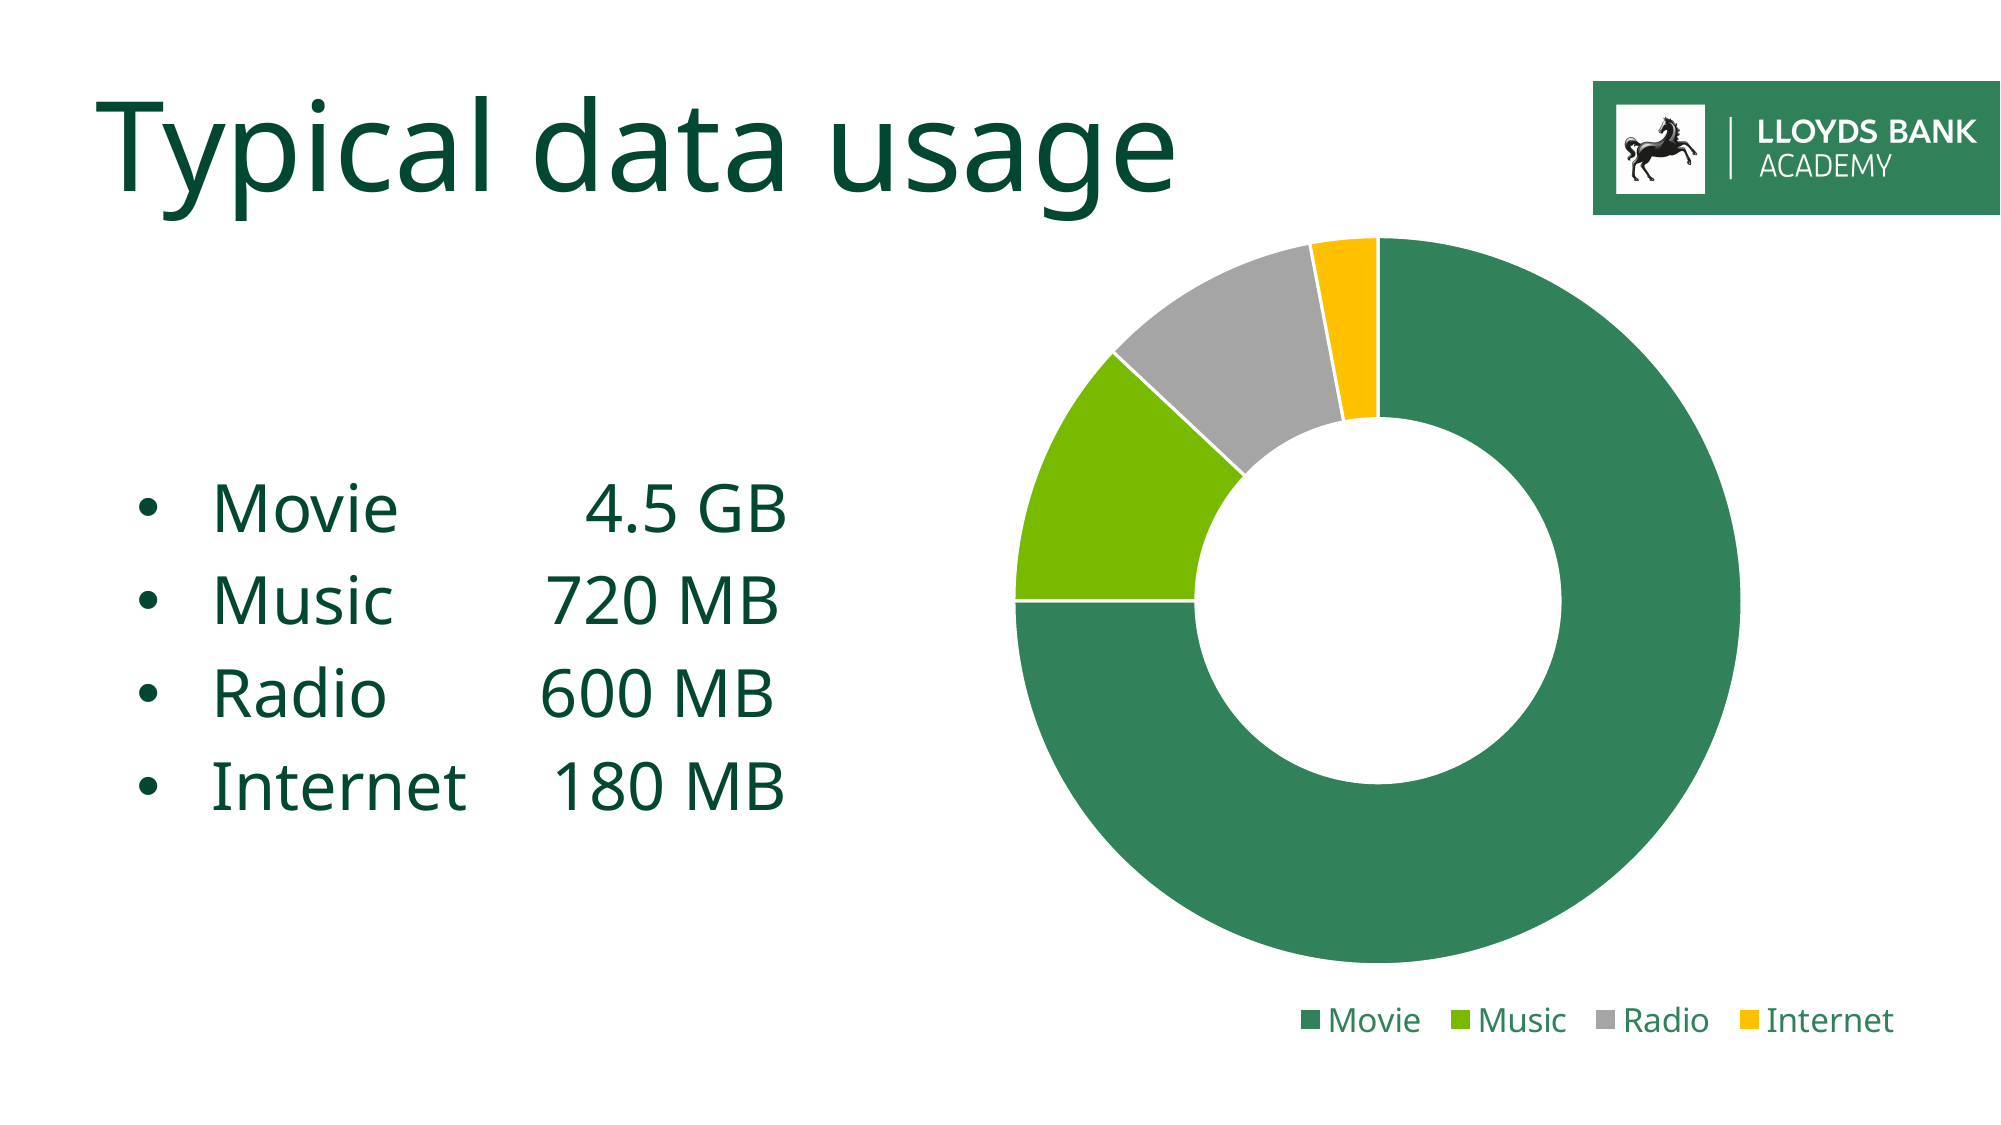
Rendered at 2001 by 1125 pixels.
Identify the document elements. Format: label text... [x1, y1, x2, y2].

chart [755, 220, 2000, 1050]
picture [1593, 81, 2000, 215]
list Typical data usage [80, 75, 1538, 221]
list Movie 4.5 GB Music 720 MB Radio 600 MB Internet 180 MB [121, 328, 755, 972]
